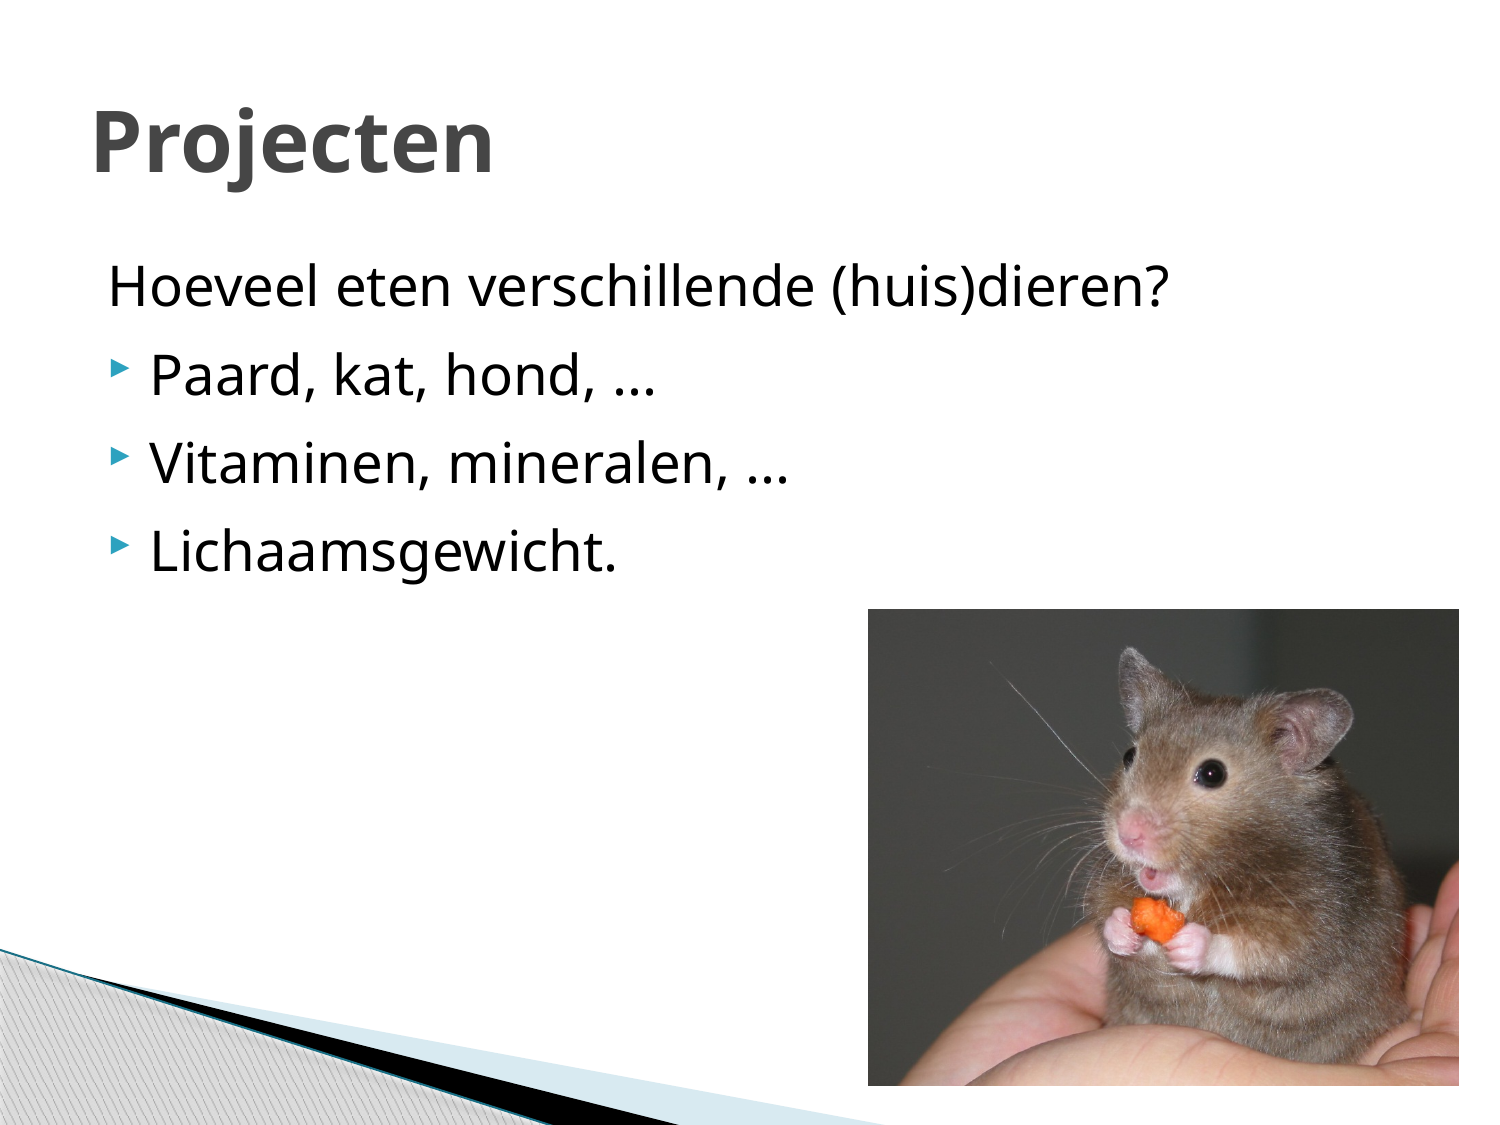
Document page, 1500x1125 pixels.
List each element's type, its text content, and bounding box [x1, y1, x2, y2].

picture [867, 609, 1459, 1086]
list Hoeveel eten verschillende (huis)dieren? Paard, kat, hond, ... Vitaminen, mineralen, ... Lichaamsgewicht. [75, 243, 1425, 986]
title Projecten [75, 45, 1425, 233]
